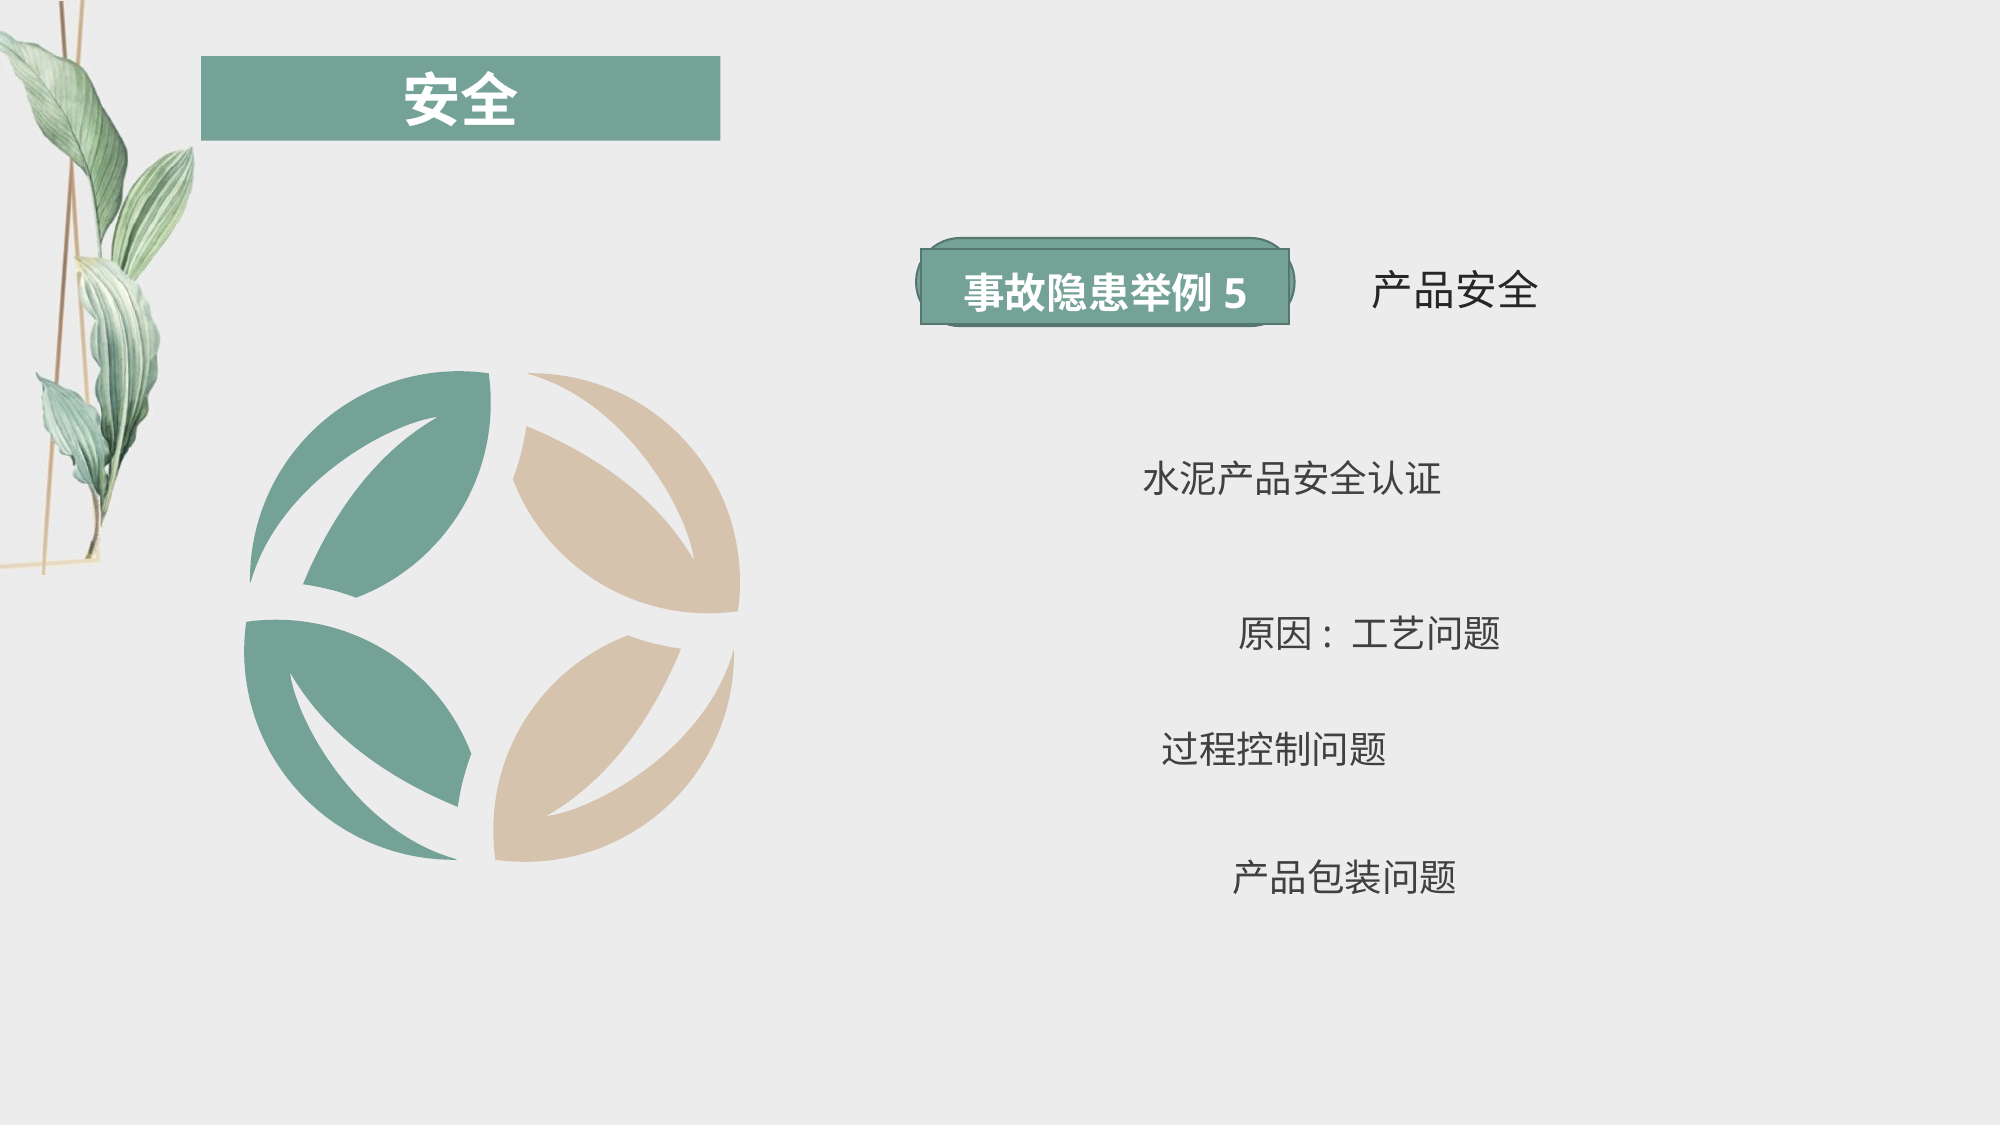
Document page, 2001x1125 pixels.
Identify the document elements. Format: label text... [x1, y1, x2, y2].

text_box [249, 371, 491, 598]
text_box 水泥产品安全认证 [1127, 434, 1524, 508]
text_box [512, 373, 741, 614]
text_box 过程控制问题 [1147, 705, 1549, 779]
text_box 原因: 工艺问题 [1223, 589, 1619, 663]
text_box [493, 635, 735, 862]
picture [0, 0, 222, 578]
text_box 产品包装问题 [1217, 833, 1619, 907]
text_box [916, 237, 1665, 327]
text_box [244, 619, 472, 860]
